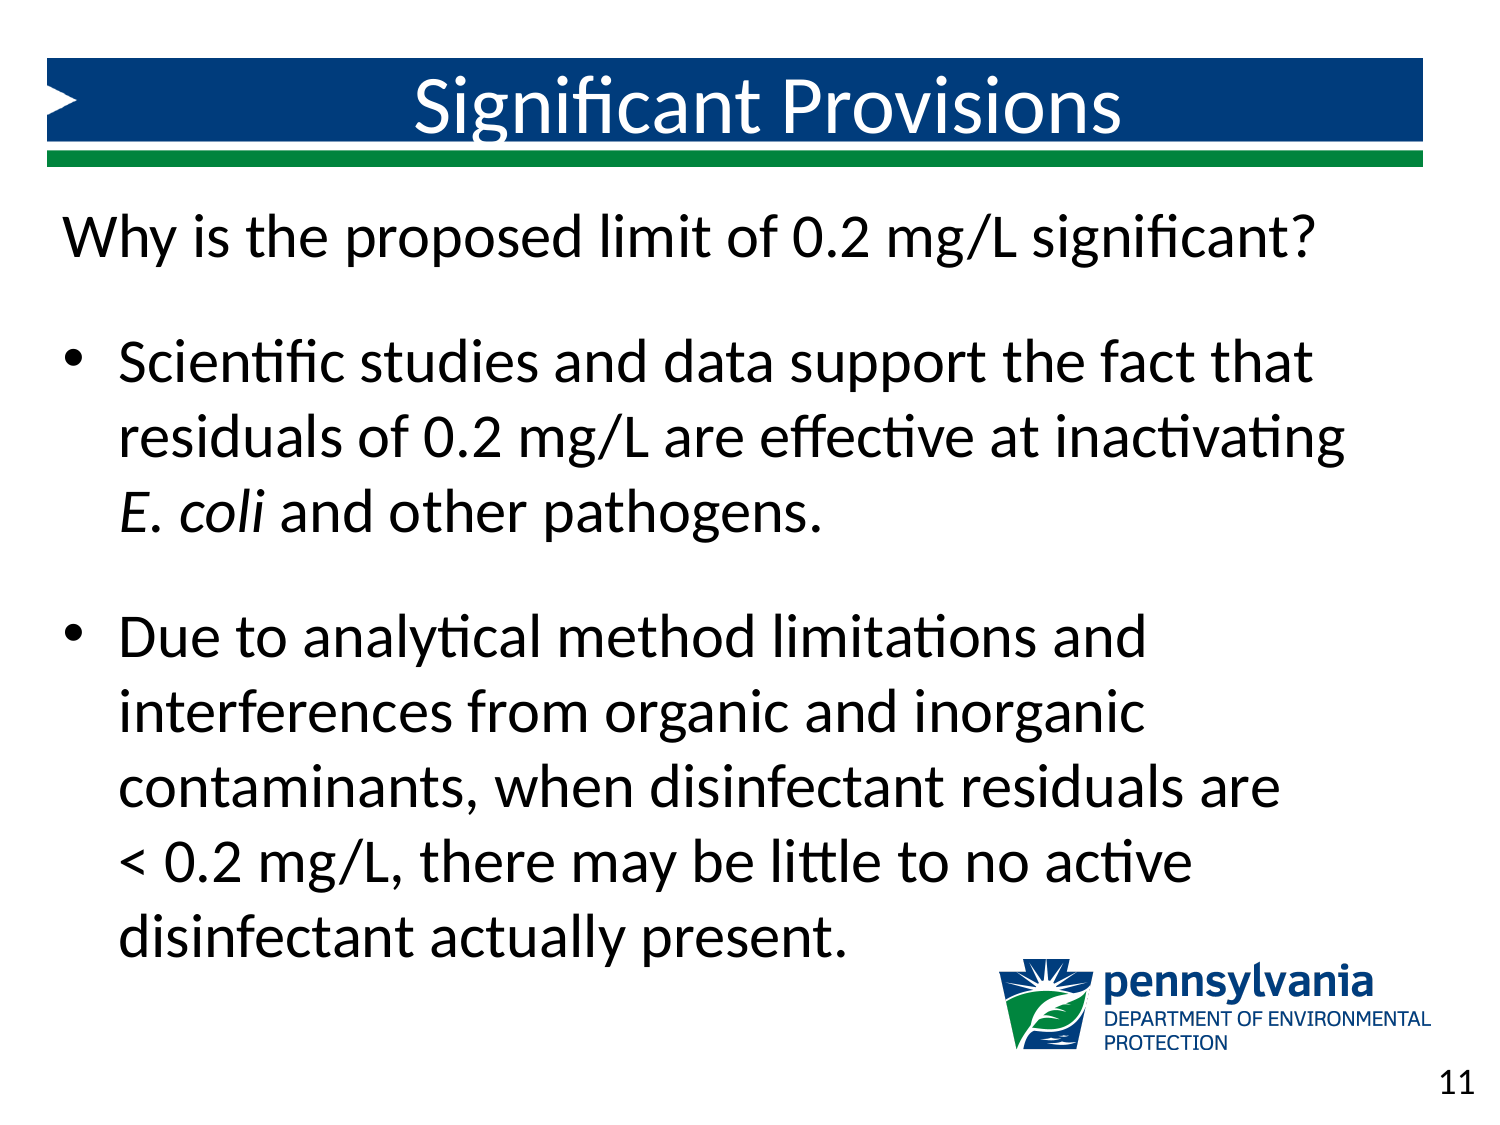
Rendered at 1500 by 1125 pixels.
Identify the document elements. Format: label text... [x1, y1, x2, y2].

list Why is the proposed limit of 0.2 mg/L significant? Scientific studies and data support the fact that residuals of 0.2 mg/L are effective at inactivating E. coli and other pathogens. Due to analytical method limitations and interferences from organic and inorganic contaminants, when disinfectant residuals are < 0.2 mg/L, there may be little to no active disinfectant actually present. [47, 187, 1398, 988]
picture [999, 958, 1431, 1051]
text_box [47, 58, 1423, 167]
text_box 11 [1422, 1049, 1491, 1110]
